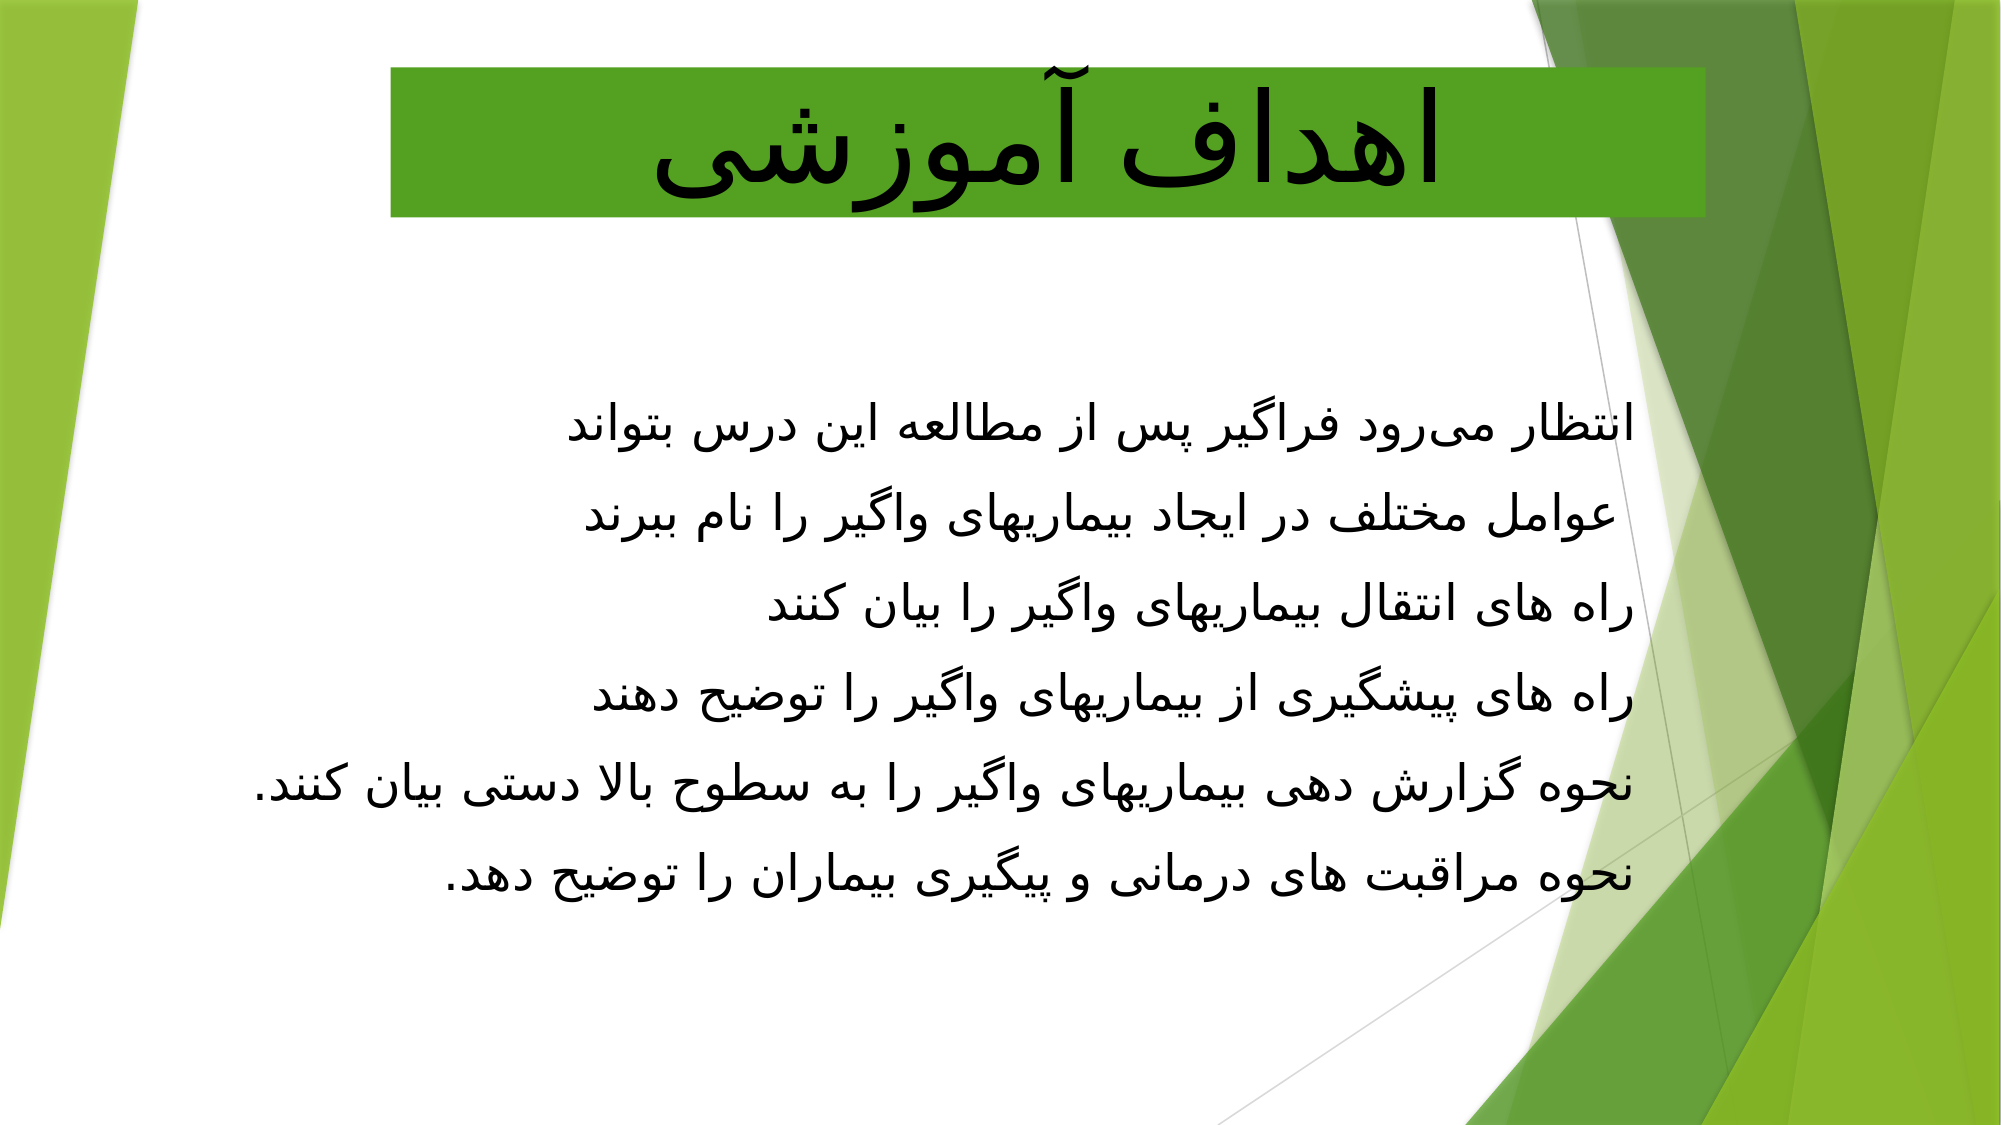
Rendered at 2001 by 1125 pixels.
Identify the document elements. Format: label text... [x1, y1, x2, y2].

text_box انتظار می‌رود فراگیر پس از مطالعه این درس بتواند عوامل مختلف در ایجاد بیماریهای واگیر را نام ببرند راه های انتقال بیماریهای واگیر را بیان کنند راه های پیشگیری از بیماریهای واگیر را توضیح دهند نحوه گزارش دهی بیماریهای واگیر را به سطوح بالا دستی بیان کنند. نحوه مراقبت های درمانی و پیگیری بیماران را توضیح دهد. [69, 353, 1652, 908]
text_box اهداف آموزشی [390, 67, 1706, 218]
